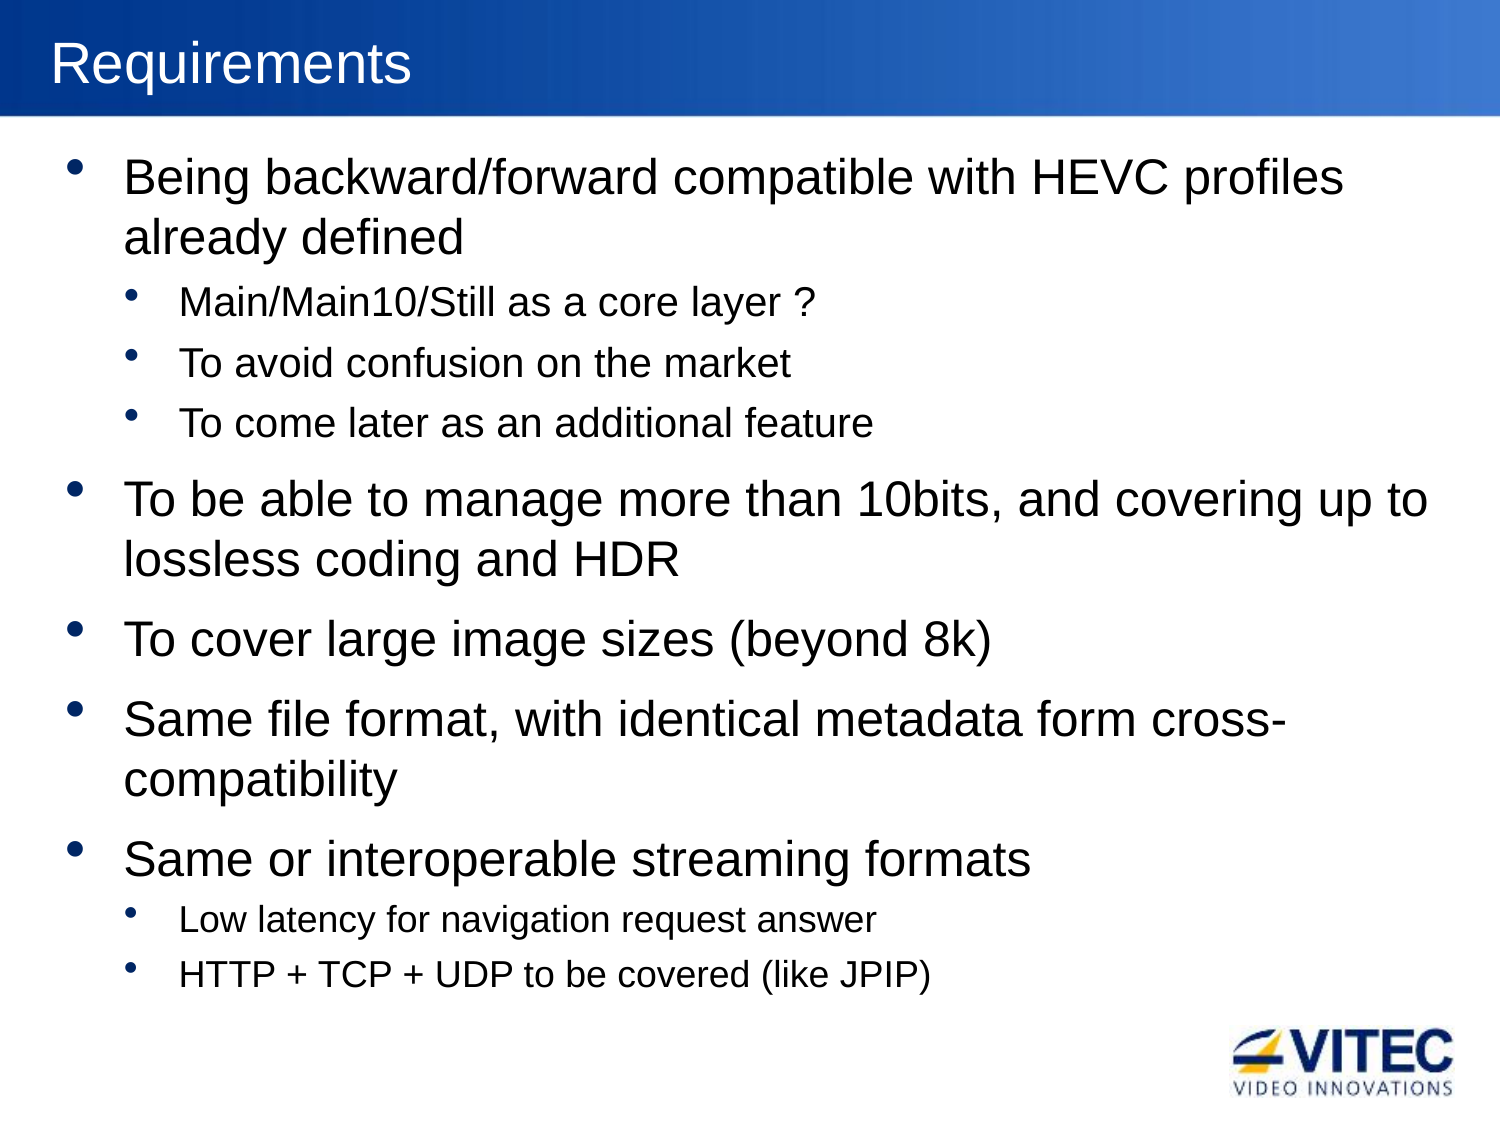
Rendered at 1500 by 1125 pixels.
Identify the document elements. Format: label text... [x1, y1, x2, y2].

title Requirements [49, 11, 1451, 110]
list Being backward/forward compatible with HEVC profiles already defined Main/Main10/Still as a core layer ? To avoid confusion on the market To come later as an additional feature To be able to manage more than 10bits, and covering up to lossless coding and HDR To cover large image sizes (beyond 8k) Same file format, with identical metadata form cross-compatibility Same or interoperable streaming formats Low latency for navigation request answer HTTP + TCP + UDP to be covered (like JPIP) [49, 136, 1461, 945]
picture [0, 0, 1500, 118]
picture [1229, 1025, 1455, 1098]
